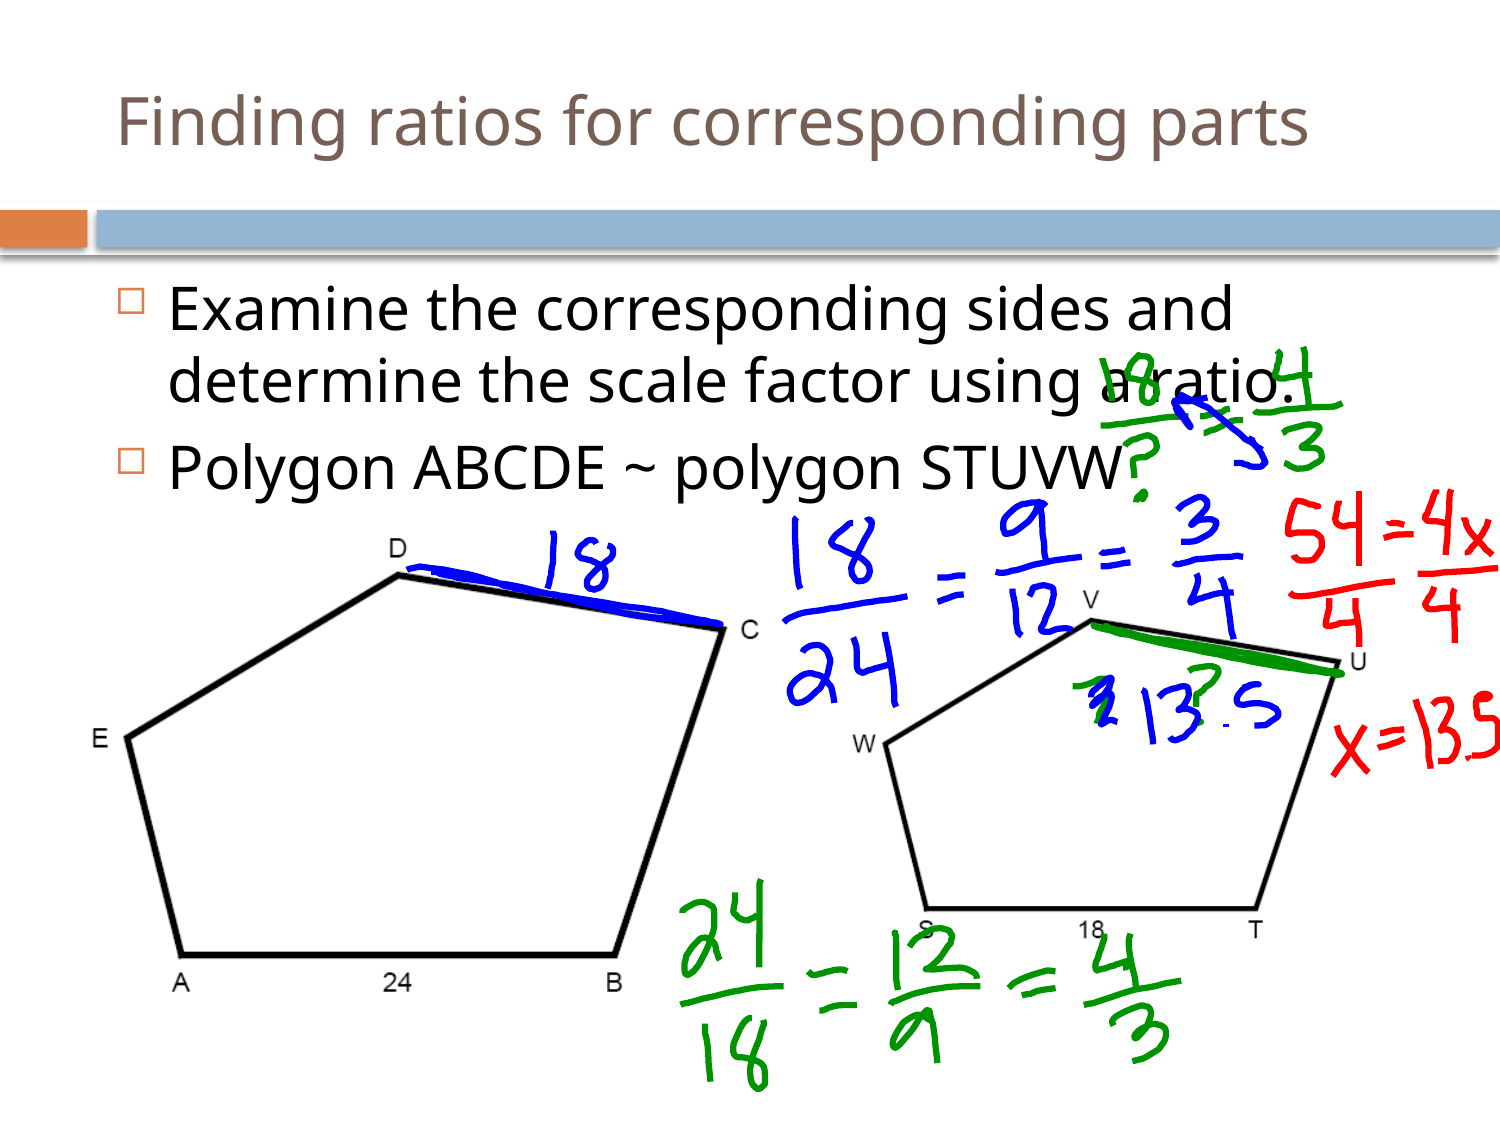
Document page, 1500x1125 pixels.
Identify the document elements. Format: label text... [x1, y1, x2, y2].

text_box [1253, 402, 1343, 414]
text_box [1124, 434, 1158, 479]
text_box [1431, 698, 1459, 762]
text_box [1101, 358, 1113, 402]
text_box [1094, 965, 1118, 972]
title Finding ratios for corresponding parts [100, 37, 1438, 200]
text_box [732, 1020, 766, 1091]
text_box [1282, 423, 1323, 470]
text_box [1287, 499, 1323, 561]
list Examine the corresponding sides and determine the scale factor using a ratio. Polygon ABCDE ~ polygon STUVW [100, 262, 1438, 1000]
text_box [1083, 979, 1182, 1006]
text_box [1178, 393, 1191, 400]
picture [37, 537, 789, 1010]
text_box [807, 968, 848, 976]
text_box [1002, 500, 1048, 561]
text_box [801, 647, 806, 658]
text_box [792, 611, 806, 621]
text_box [1424, 489, 1447, 524]
text_box [704, 1023, 712, 1082]
text_box [1021, 987, 1056, 997]
picture [812, 562, 1388, 955]
text_box [1123, 965, 1133, 969]
text_box [1008, 969, 1056, 989]
text_box [1203, 424, 1225, 434]
text_box [1131, 965, 1137, 988]
text_box [1417, 567, 1499, 575]
text_box [1452, 588, 1456, 644]
text_box [895, 965, 899, 991]
text_box [1466, 519, 1490, 556]
text_box [1192, 401, 1249, 442]
text_box [1414, 699, 1432, 769]
text_box [924, 965, 978, 979]
text_box [1471, 692, 1499, 757]
text_box [891, 1009, 939, 1064]
text_box [830, 518, 873, 561]
text_box [1173, 396, 1208, 428]
text_box [1047, 556, 1082, 561]
text_box [889, 985, 981, 1006]
text_box [1306, 370, 1313, 376]
text_box [1216, 407, 1231, 414]
text_box [1233, 436, 1267, 468]
text_box [1393, 737, 1405, 745]
text_box [1176, 496, 1218, 543]
text_box [1227, 419, 1244, 424]
text_box [819, 1004, 857, 1012]
text_box [1383, 533, 1414, 539]
text_box [1463, 517, 1479, 540]
text_box [1135, 490, 1147, 503]
text_box [1478, 539, 1493, 556]
text_box [1334, 500, 1358, 528]
text_box [1100, 548, 1126, 554]
text_box [1302, 346, 1310, 406]
text_box [1188, 554, 1244, 561]
text_box [1424, 586, 1452, 611]
text_box [1388, 521, 1405, 526]
text_box [794, 516, 802, 590]
text_box [1393, 728, 1405, 732]
text_box [1126, 354, 1158, 404]
text_box [1111, 1004, 1167, 1063]
text_box [792, 672, 806, 704]
text_box [1444, 489, 1452, 556]
text_box [1274, 349, 1304, 380]
text_box [1100, 415, 1180, 427]
